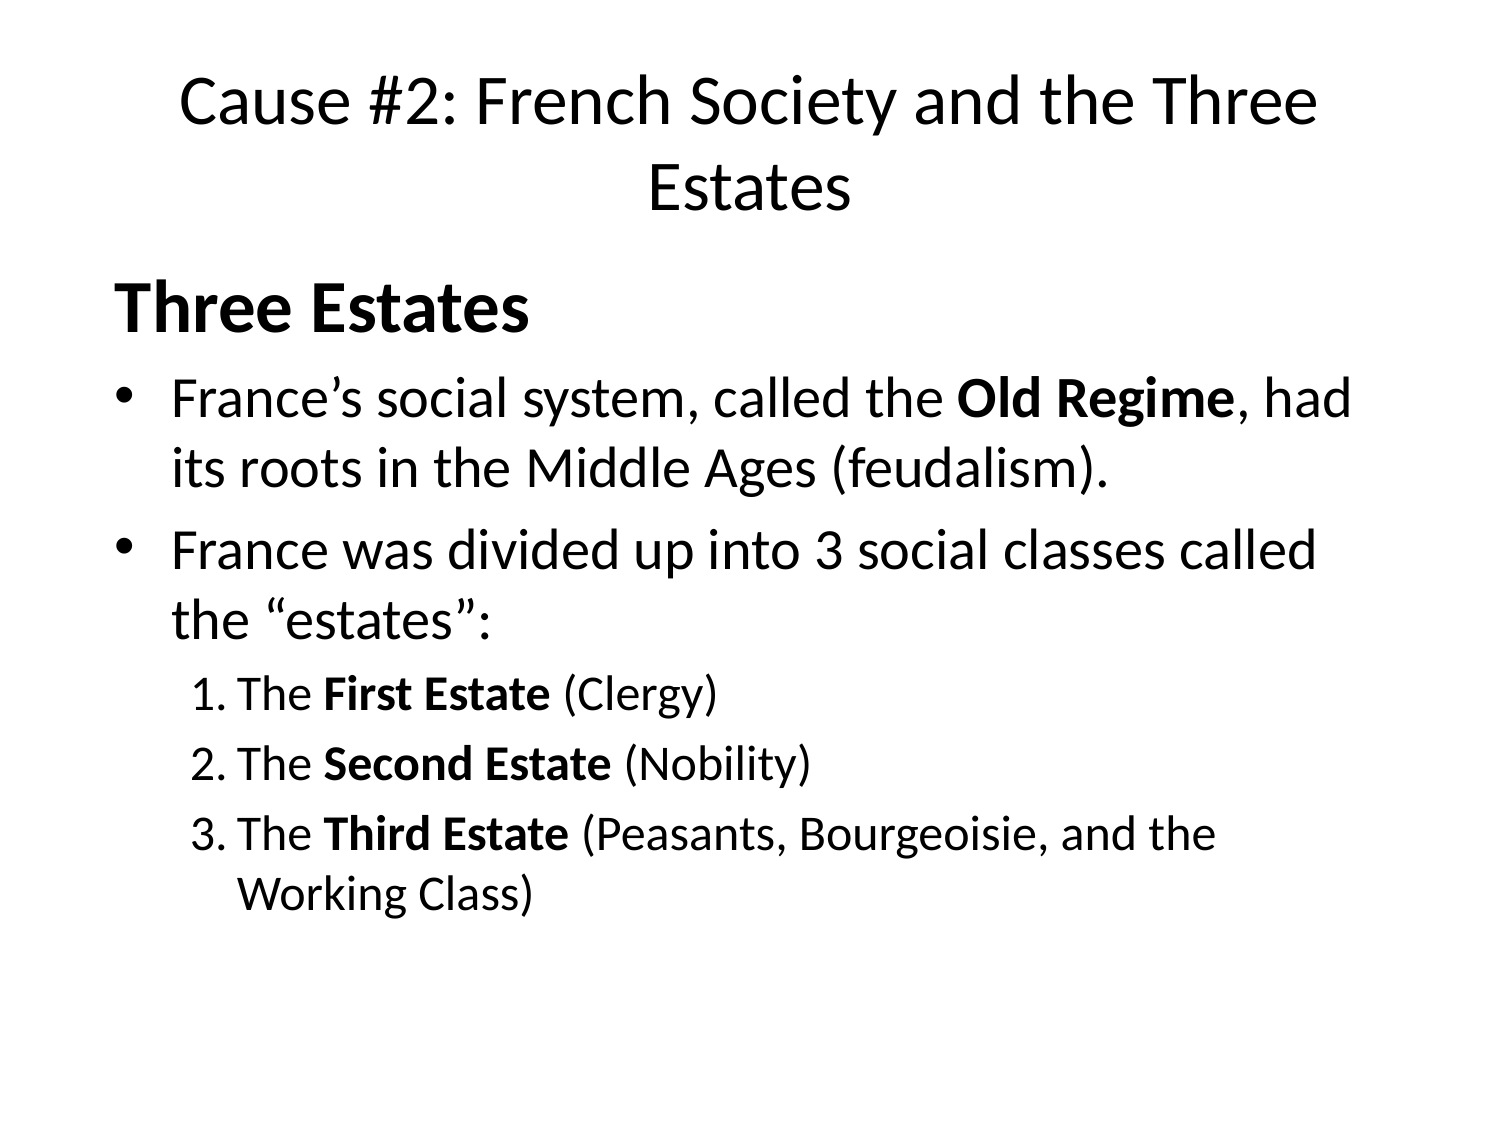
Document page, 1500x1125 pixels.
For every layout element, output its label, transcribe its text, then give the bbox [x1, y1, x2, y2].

list Three Estates France’s social system, called the Old Regime, had its roots in the Middle Ages (feudalism). France was divided up into 3 social classes called the “estates”: The First Estate (Clergy) The Second Estate (Nobility) The Third Estate (Peasants, Bourgeoisie, and the Working Class) [99, 249, 1400, 1088]
title Cause #2: French Society and the Three Estates [75, 45, 1425, 233]
